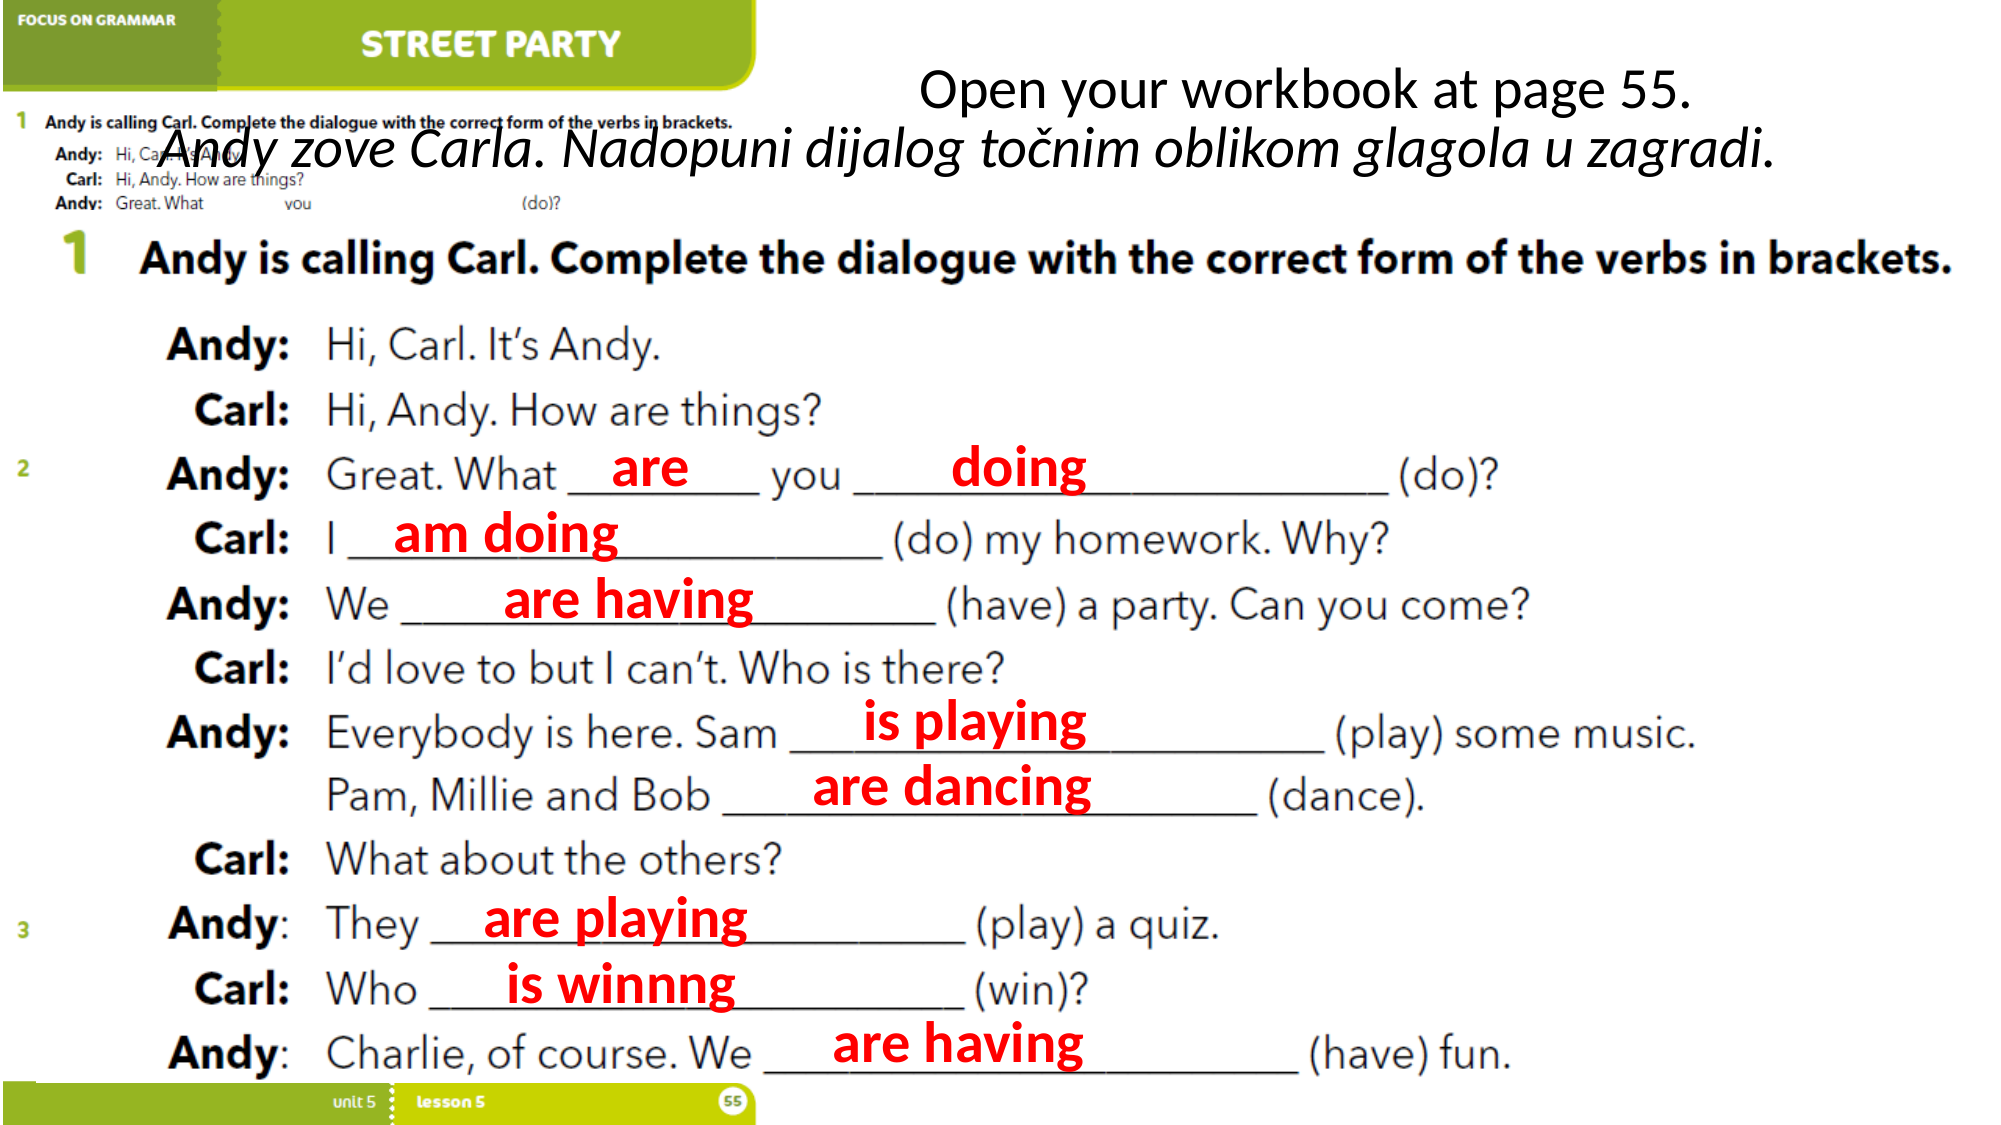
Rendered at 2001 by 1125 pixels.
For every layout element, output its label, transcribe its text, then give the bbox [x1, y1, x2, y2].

text_box Open your workbook at page 55. [904, 42, 1833, 102]
picture [3, 0, 1964, 1125]
text_box Andy zove Carla. Nadopuni dijalog točnim oblikom glagola u zagradi. [802, 102, 1952, 187]
